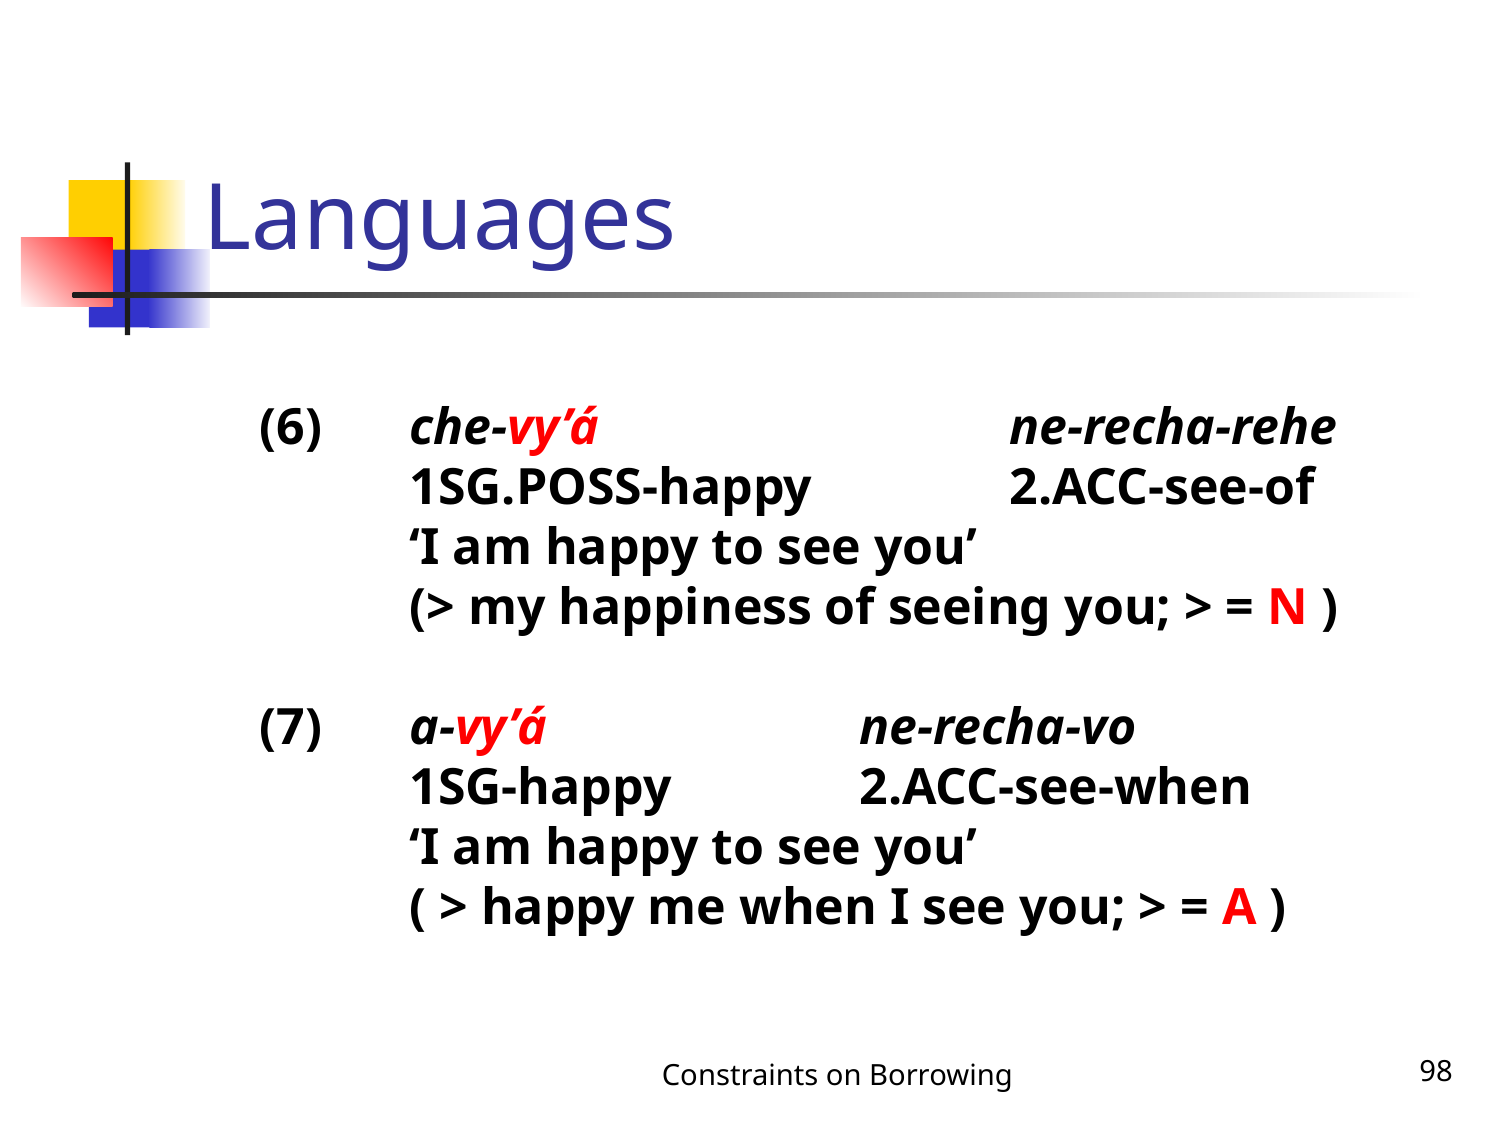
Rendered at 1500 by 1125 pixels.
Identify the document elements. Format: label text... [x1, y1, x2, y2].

slide_number 98 [1154, 1023, 1468, 1100]
title Languages [188, 34, 1468, 276]
footer Constraints on Borrowing [599, 1023, 1076, 1100]
text_box (6) che-vy’á ne-recha-rehe 1SG.POSS-happy 2.ACC-see-of ‘I am happy to see you’ (> my happiness of seeing you; > = N ) (7) a-vy’á ne-recha-vo 1SG-happy 2.ACC-see-when ‘I am happy to see you’ ( > happy me when I see you; > = A ) [244, 387, 1475, 942]
